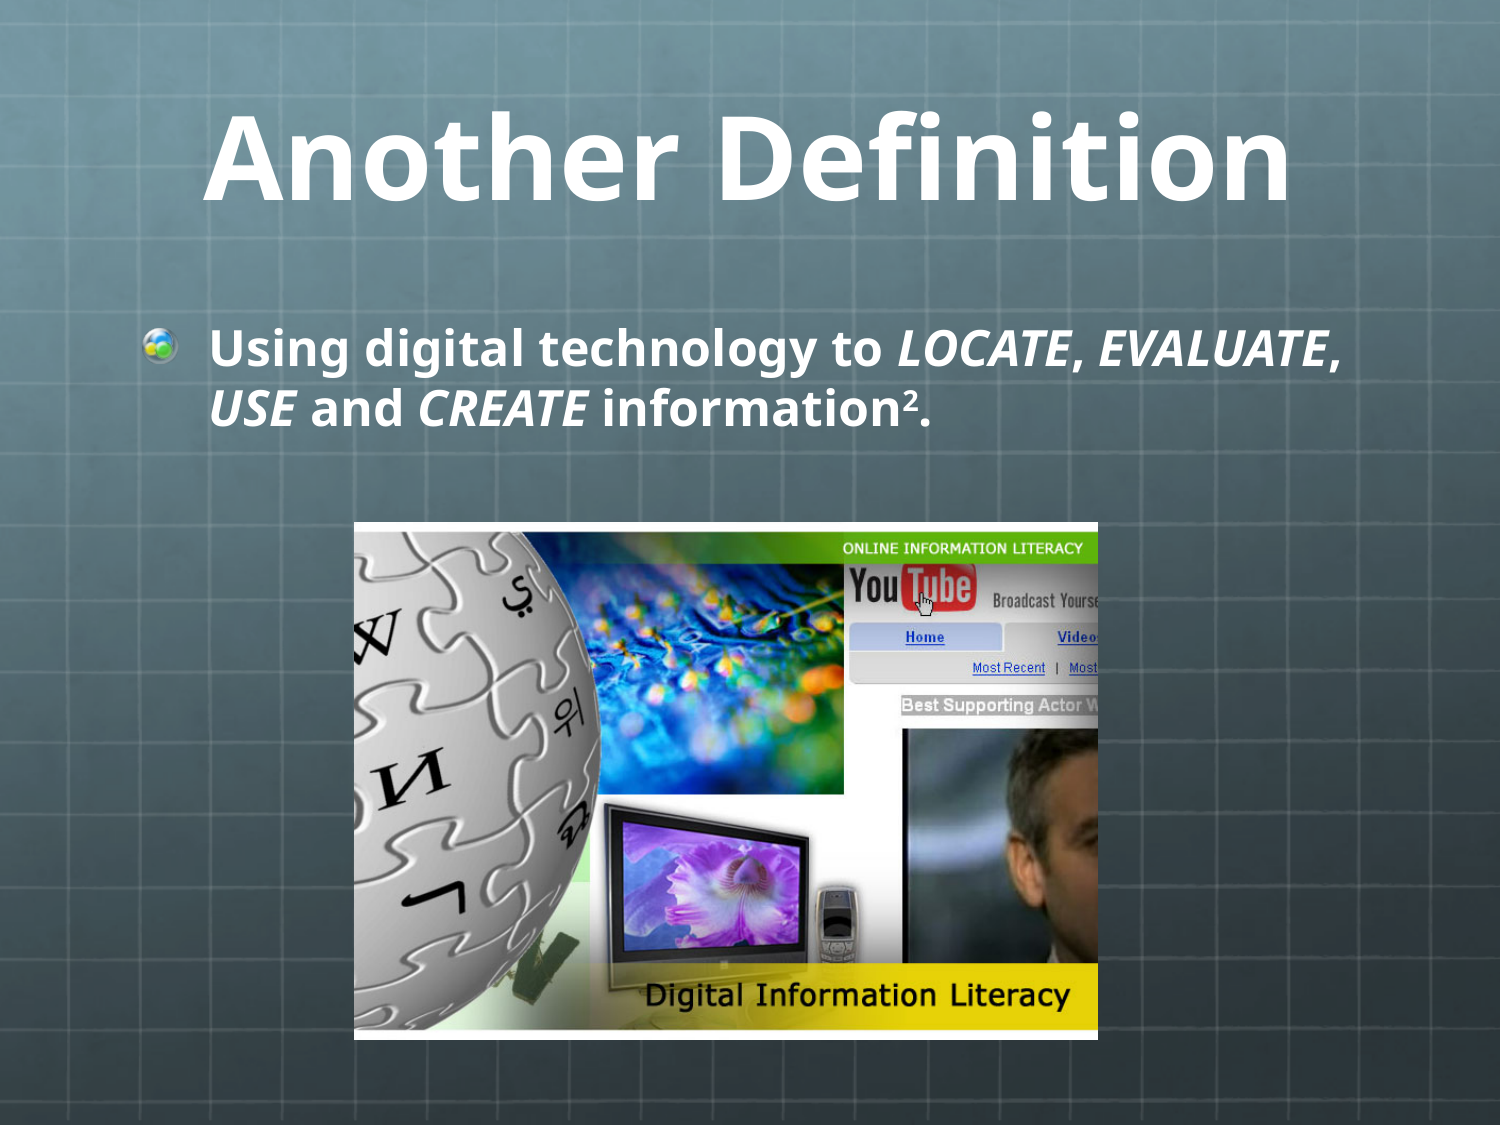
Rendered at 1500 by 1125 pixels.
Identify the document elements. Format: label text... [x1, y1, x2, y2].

title Another Definition [127, 17, 1372, 289]
list Using digital technology to LOCATE, EVALUATE, USE and CREATE information2. [127, 308, 1372, 958]
picture [0, 0, 1500, 1125]
